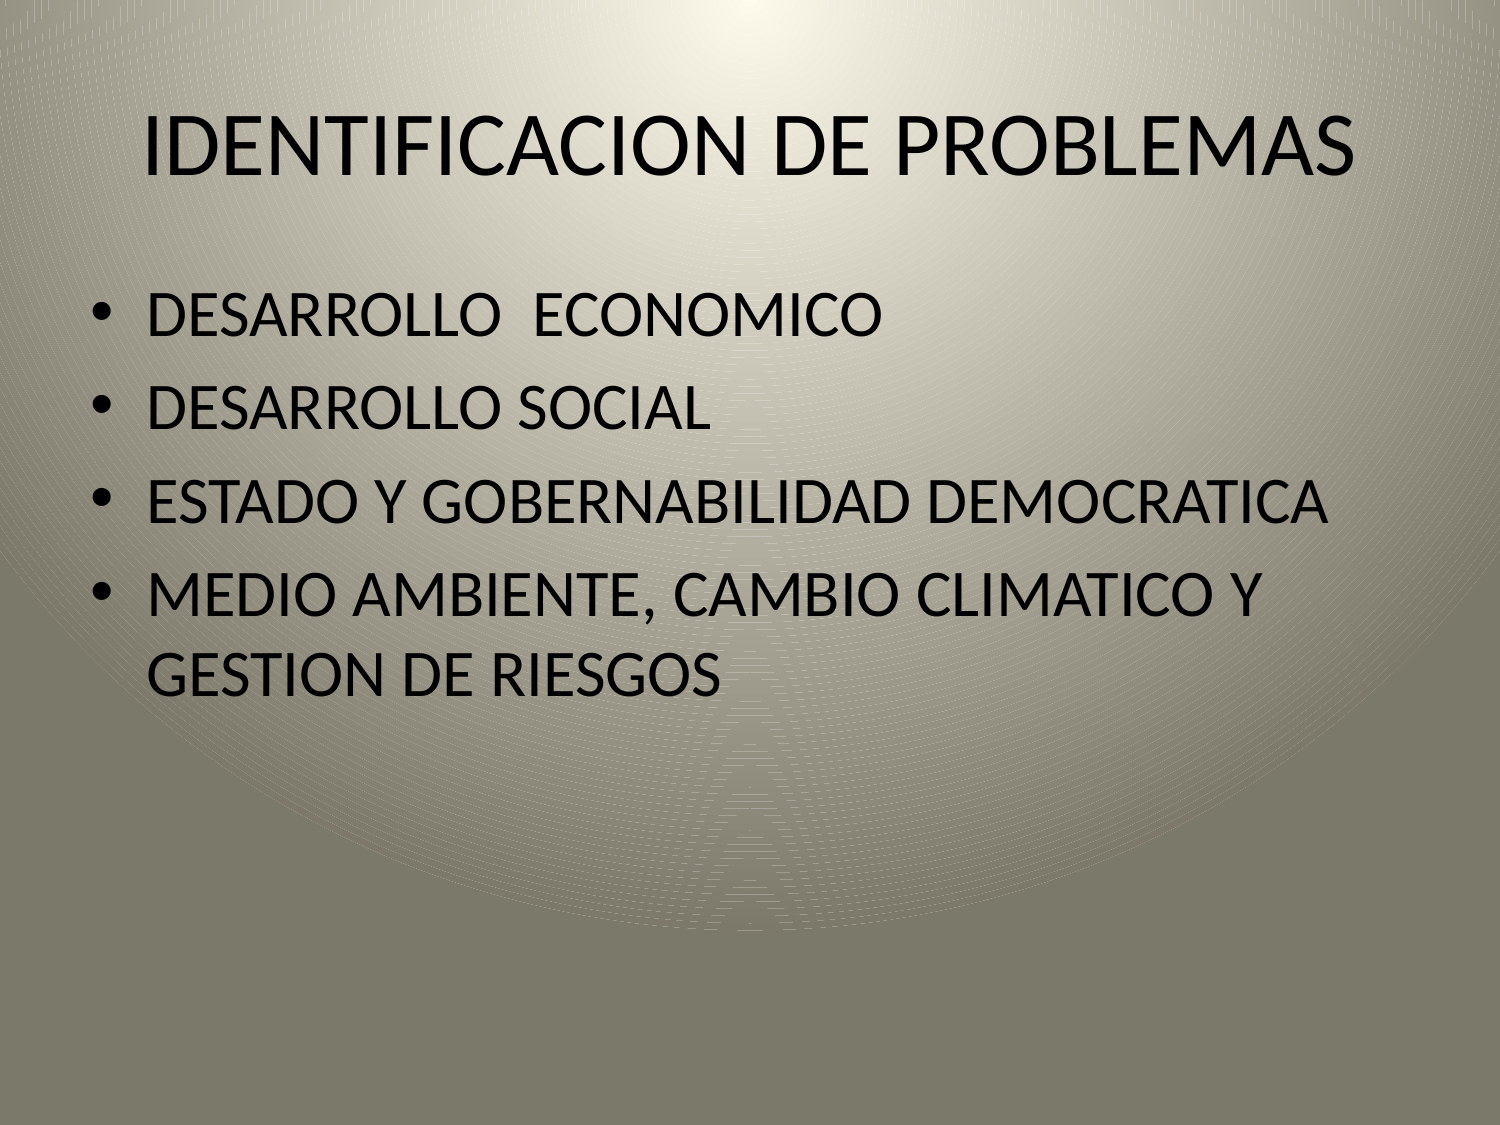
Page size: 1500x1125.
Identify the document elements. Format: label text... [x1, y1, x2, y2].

list DESARROLLO ECONOMICO DESARROLLO SOCIAL ESTADO Y GOBERNABILIDAD DEMOCRATICA MEDIO AMBIENTE, CAMBIO CLIMATICO Y GESTION DE RIESGOS [75, 262, 1425, 1005]
title IDENTIFICACION DE PROBLEMAS [75, 45, 1425, 233]
